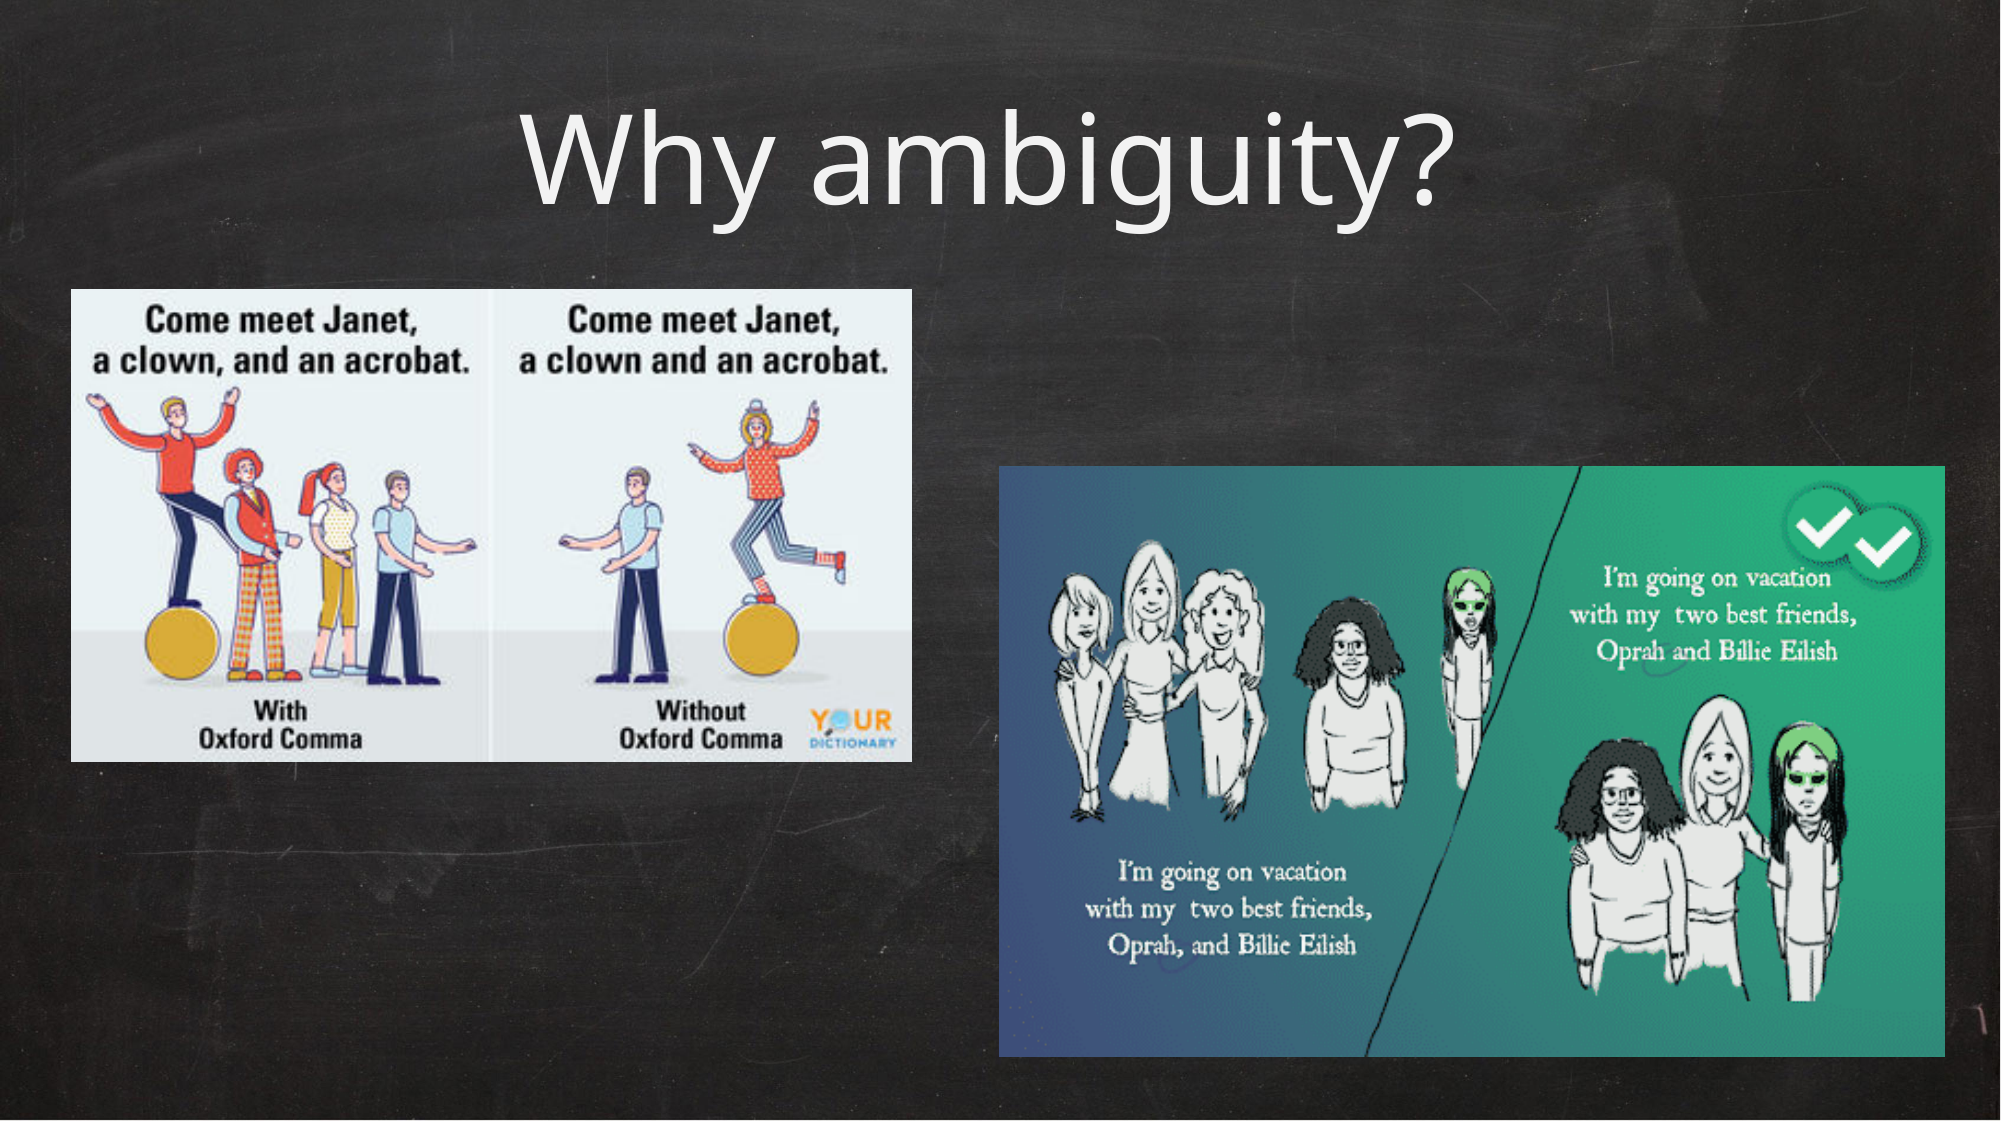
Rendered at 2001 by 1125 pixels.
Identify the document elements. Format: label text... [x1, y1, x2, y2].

picture [0, 0, 2001, 1125]
title Why ambiguity? [192, 63, 1784, 240]
